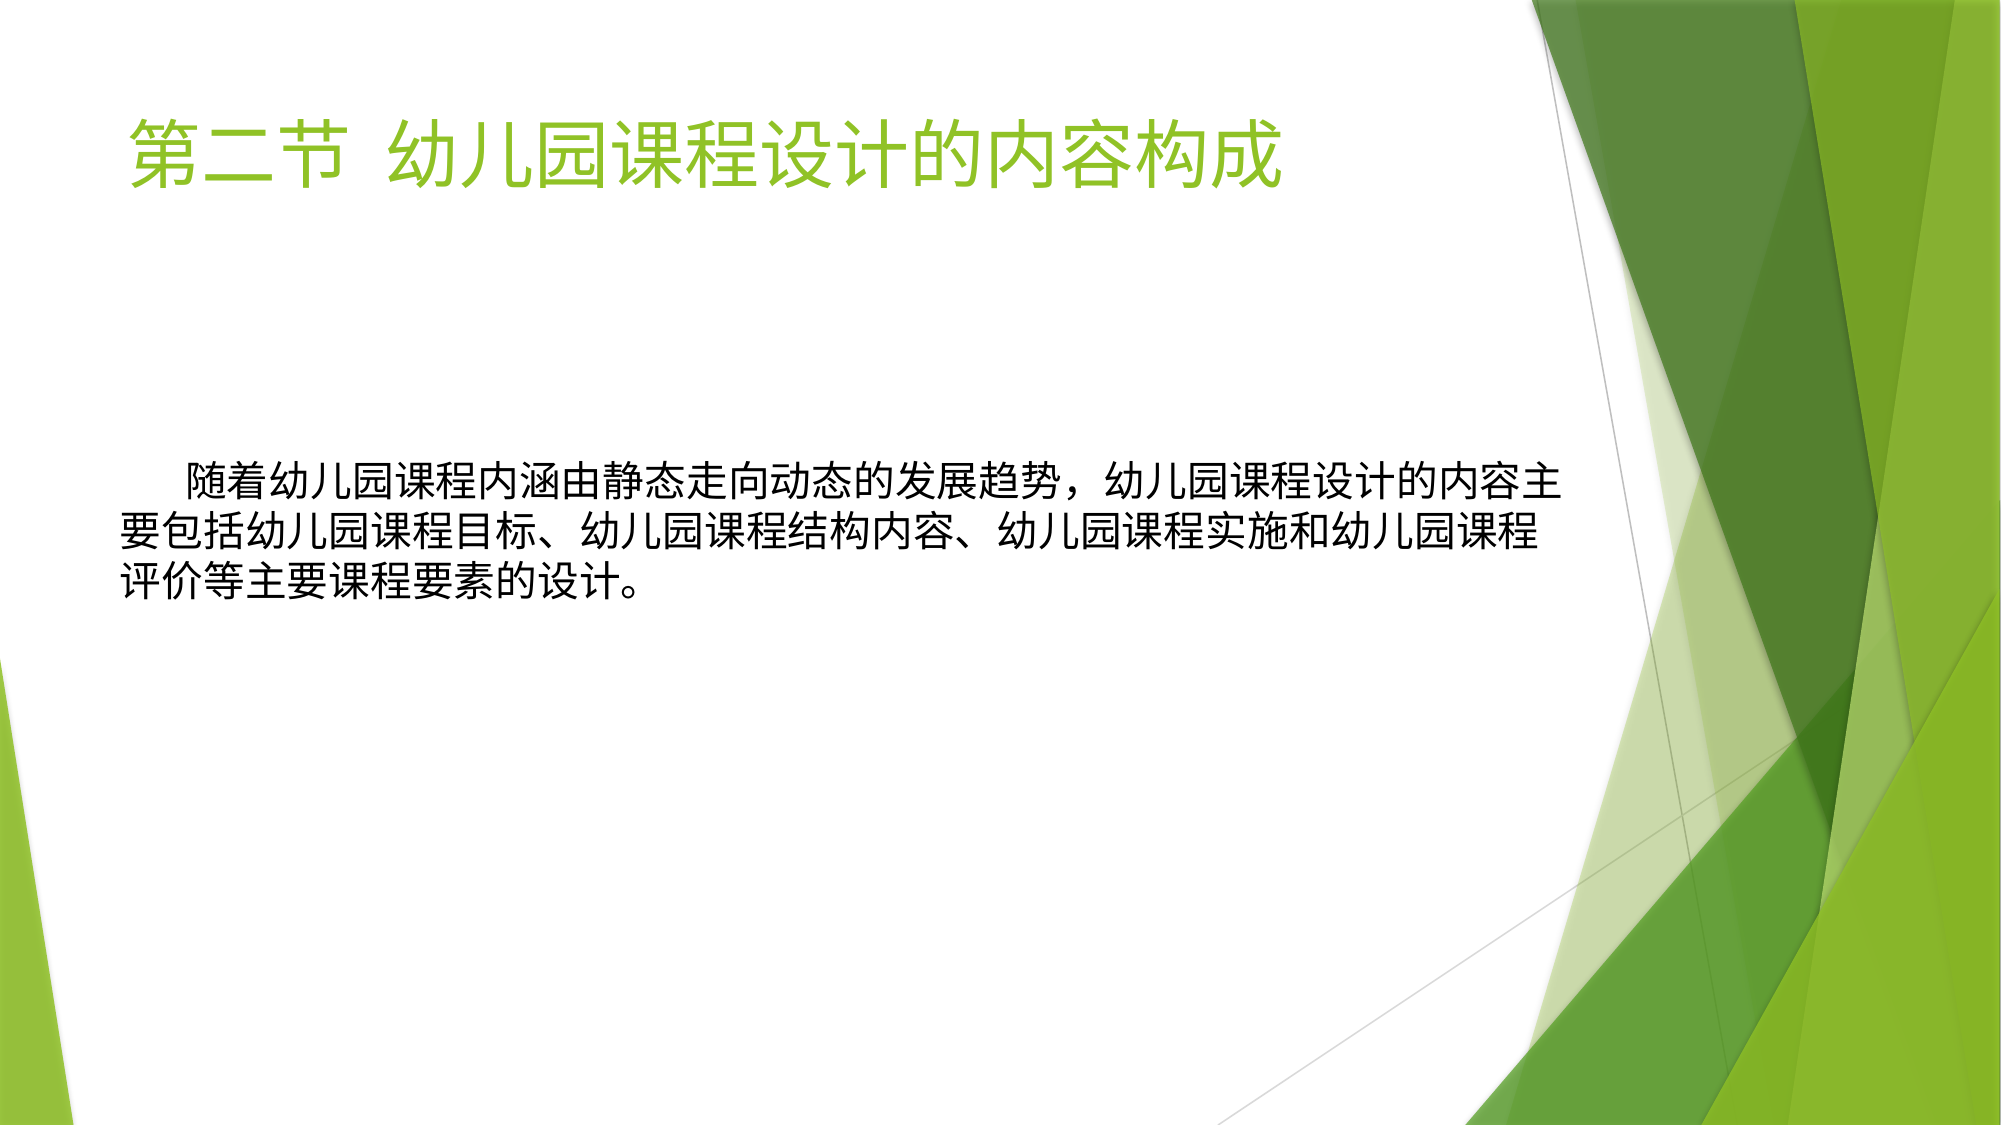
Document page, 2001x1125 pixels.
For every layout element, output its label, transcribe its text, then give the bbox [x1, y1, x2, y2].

title 第二节 幼儿园课程设计的内容构成 [111, 99, 1522, 317]
text_box 随着幼儿园课程内涵由静态走向动态的发展趋势，幼儿园课程设计的内容主要包括幼儿园课程目标、幼儿园课程结构内容、幼儿园课程实施和幼儿园课程评价等主要课程要素的设计。 [104, 447, 1593, 612]
